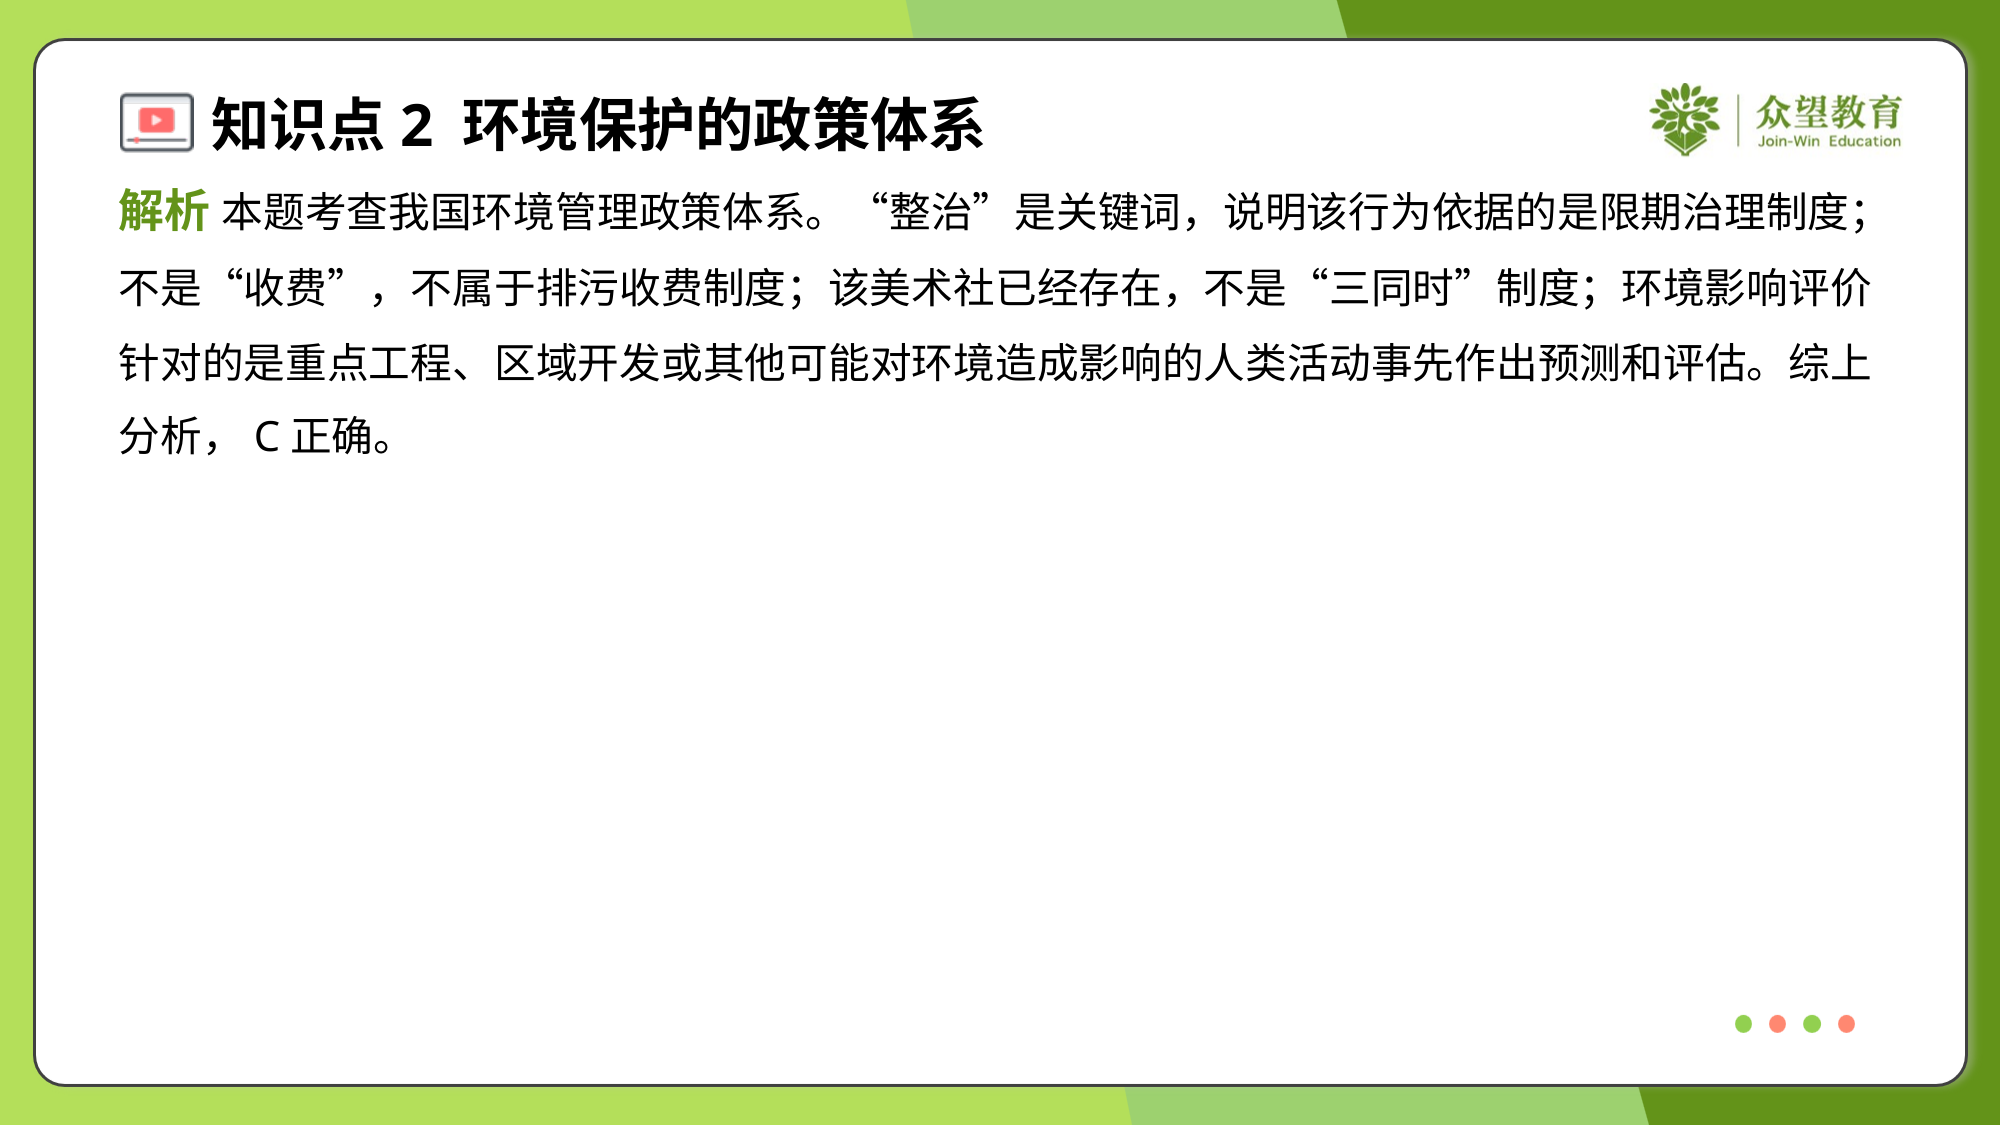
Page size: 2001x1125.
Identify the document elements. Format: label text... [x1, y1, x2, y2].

picture [0, 0, 2000, 1125]
text_box 解析 本题考查我国环境管理政策体系。“整治”是关键词，说明该行为依据的是限期治理制度； 不是“收费”，不属于排污收费制度；该美术社已经存在，不是“三同时”制度；环境影响评价 针对的是重点工程、区域开发或其他可能对环境造成影响的人类活动事先作出预测和评估。综上 分析，C正确。 [118, 159, 1883, 452]
